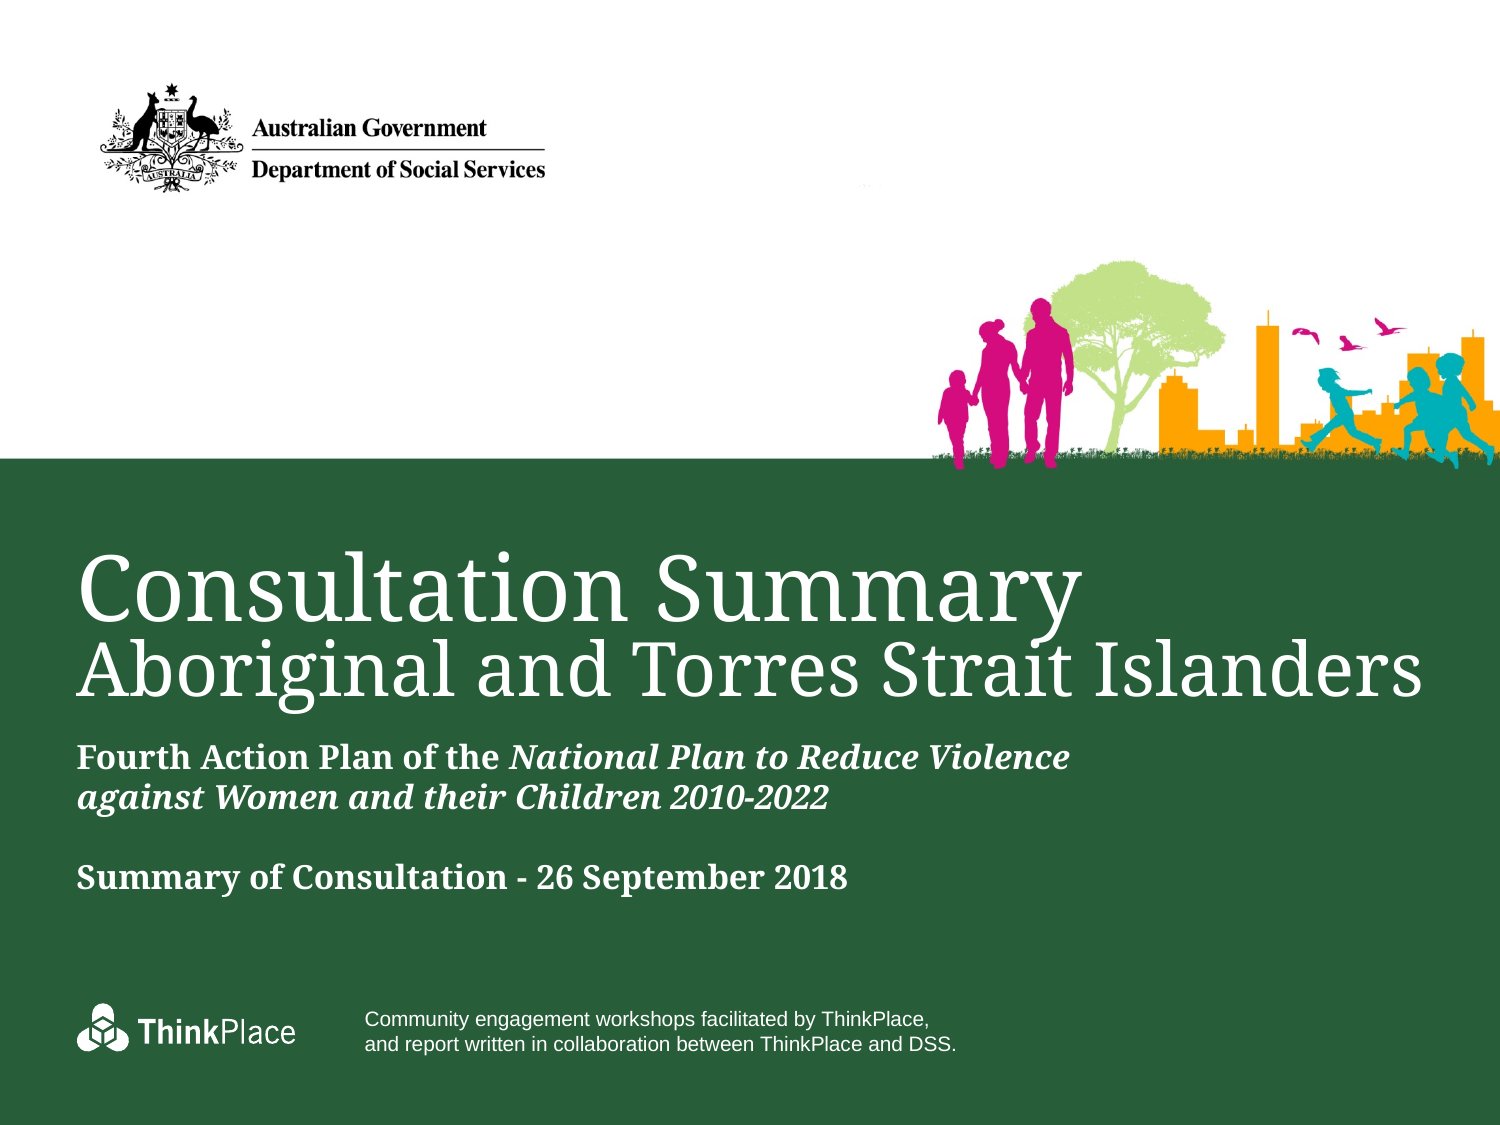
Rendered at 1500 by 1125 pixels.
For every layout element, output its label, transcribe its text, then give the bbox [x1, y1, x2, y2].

text_box Fourth Action Plan of the National Plan to Reduce Violence against Women and their Children 2010-2022 Summary of Consultation - 26 September 2018 [76, 736, 1081, 897]
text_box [76, 1002, 296, 1052]
picture [0, 0, 1500, 1125]
text_box Consultation Summary Aboriginal and Torres Strait Islanders [76, 550, 1500, 711]
text_box Community engagement workshops facilitated by ThinkPlace, and report written in collaboration between ThinkPlace and DSS. [349, 998, 979, 1064]
